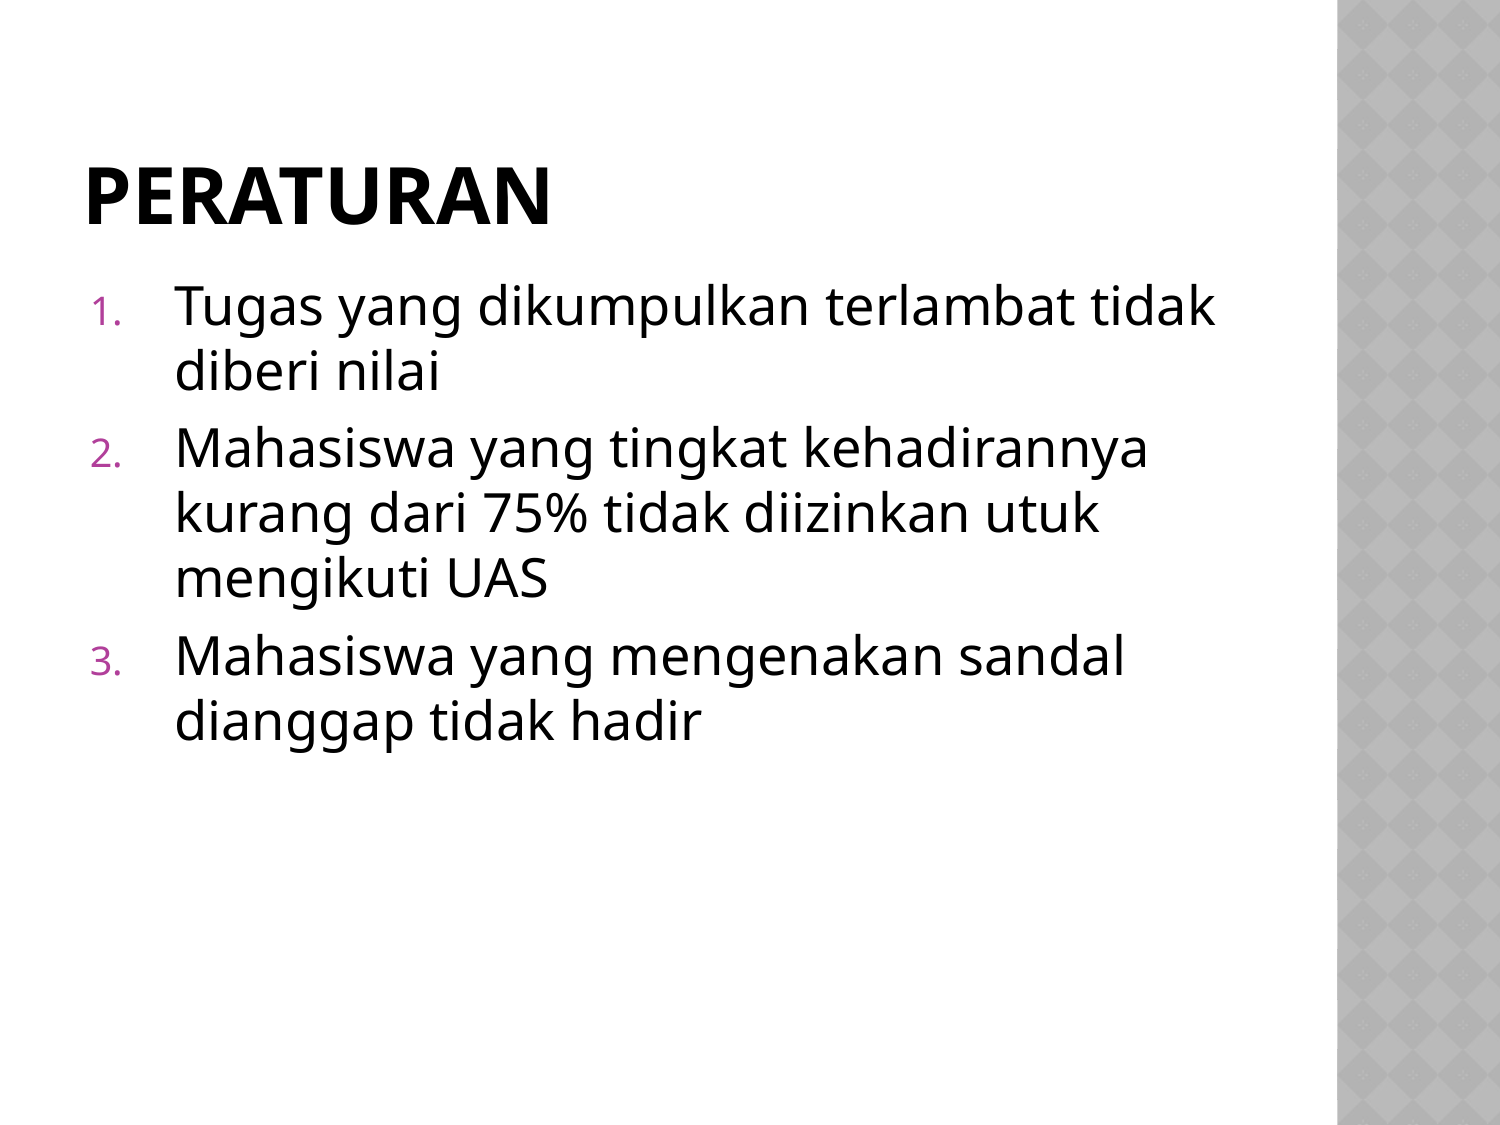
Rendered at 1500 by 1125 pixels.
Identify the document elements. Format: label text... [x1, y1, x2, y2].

title PEraturan [75, 52, 1263, 240]
list Tugas yang dikumpulkan terlambat tidak diberi nilai Mahasiswa yang tingkat kehadirannya kurang dari 75% tidak diizinkan utuk mengikuti UAS Mahasiswa yang mengenakan sandal dianggap tidak hadir [75, 264, 1263, 1059]
